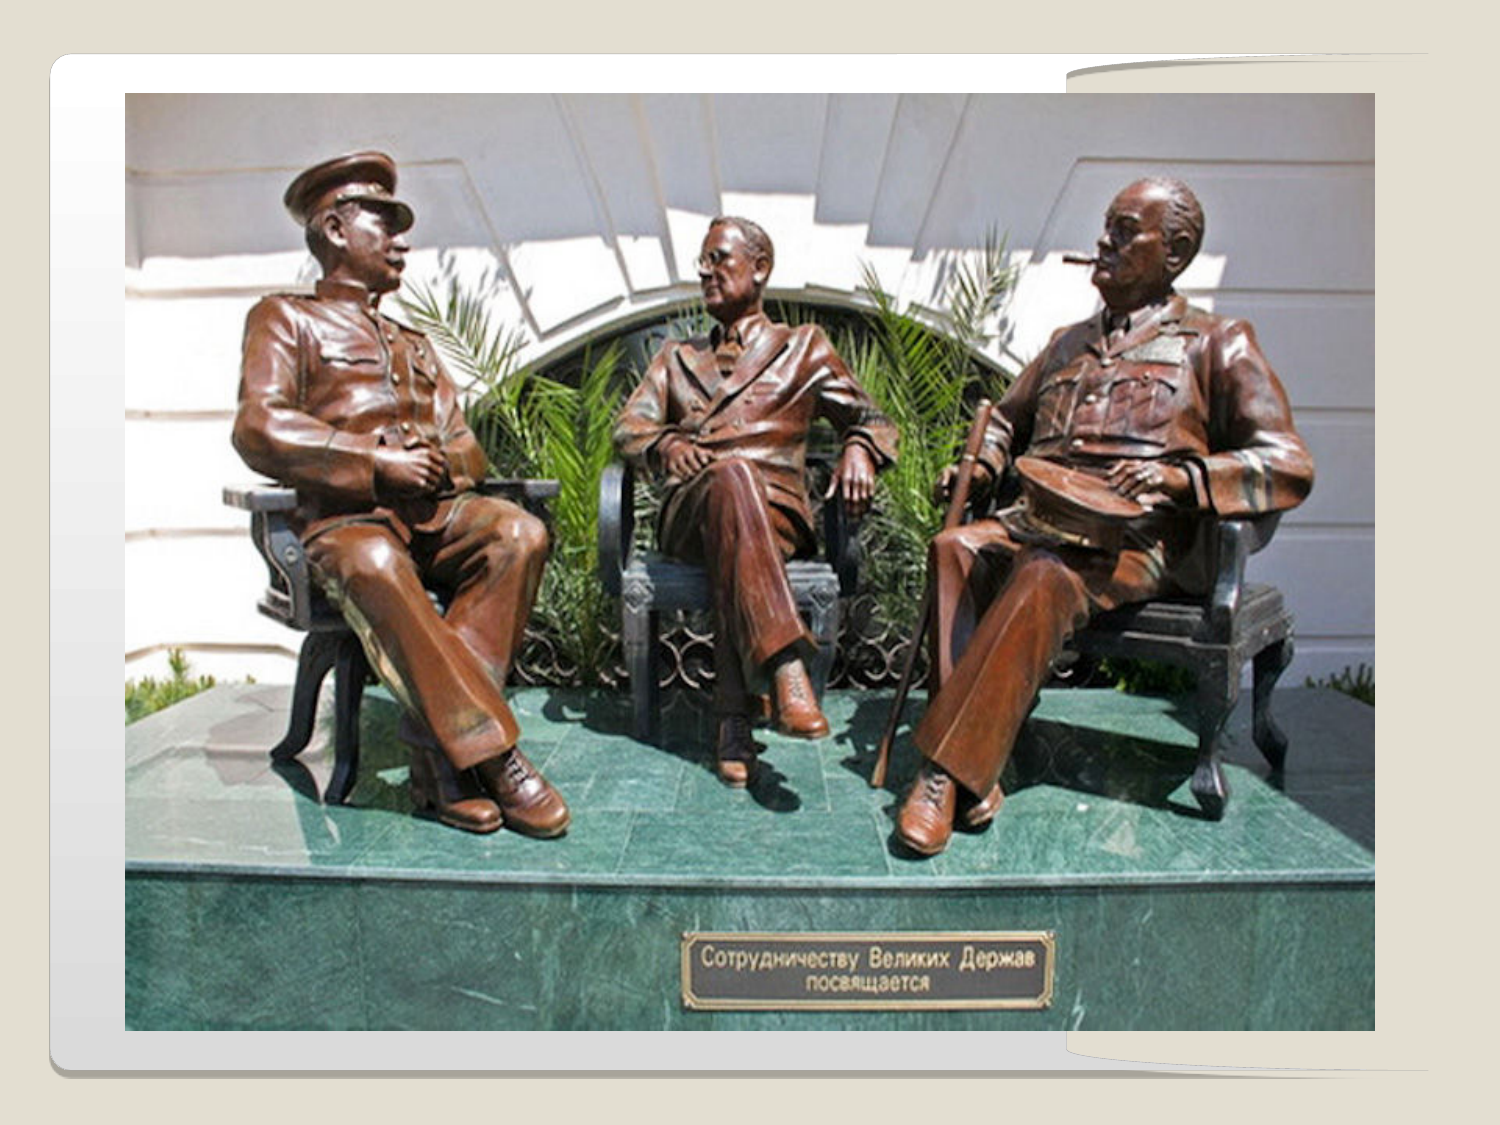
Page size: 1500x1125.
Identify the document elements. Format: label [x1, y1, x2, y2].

picture [124, 93, 1376, 1032]
